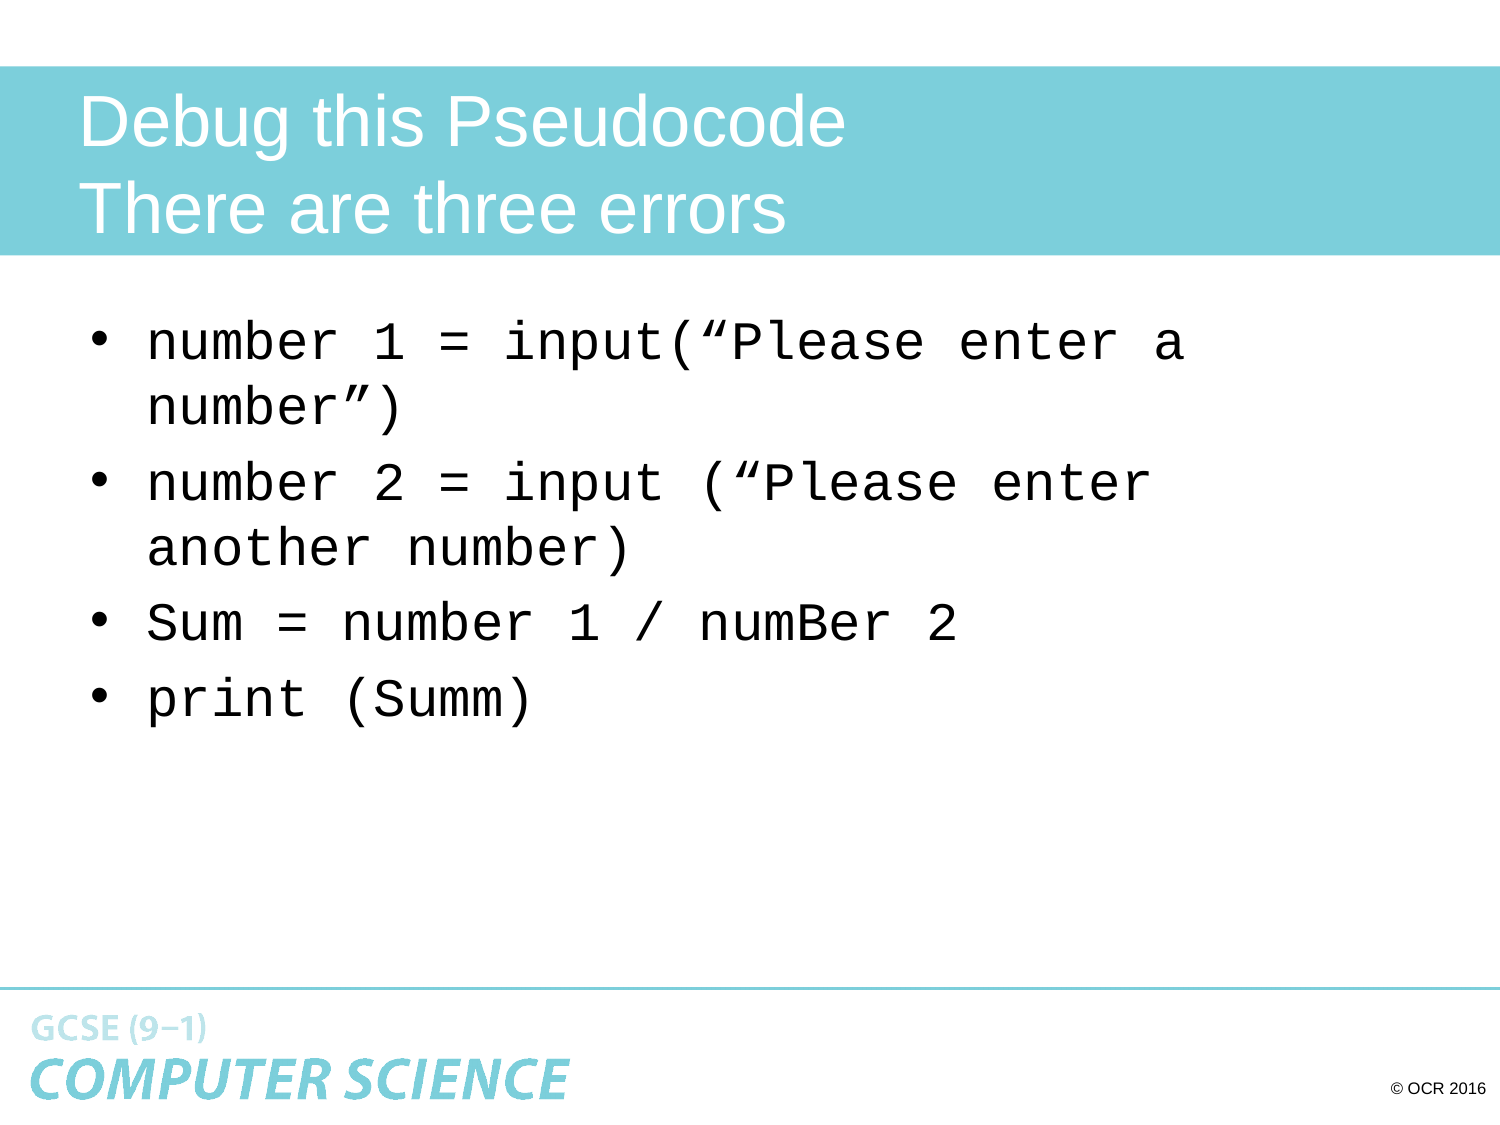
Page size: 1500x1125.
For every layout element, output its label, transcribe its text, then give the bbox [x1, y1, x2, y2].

picture [0, 987, 1500, 1124]
title Debug this Pseudocode There are three errors [0, 66, 1500, 256]
list number 1 = input(“Please enter a number”) number 2 = input (“Please enter another number) Sum = number 1 / numBer 2 print (Summ) [75, 297, 1425, 1000]
